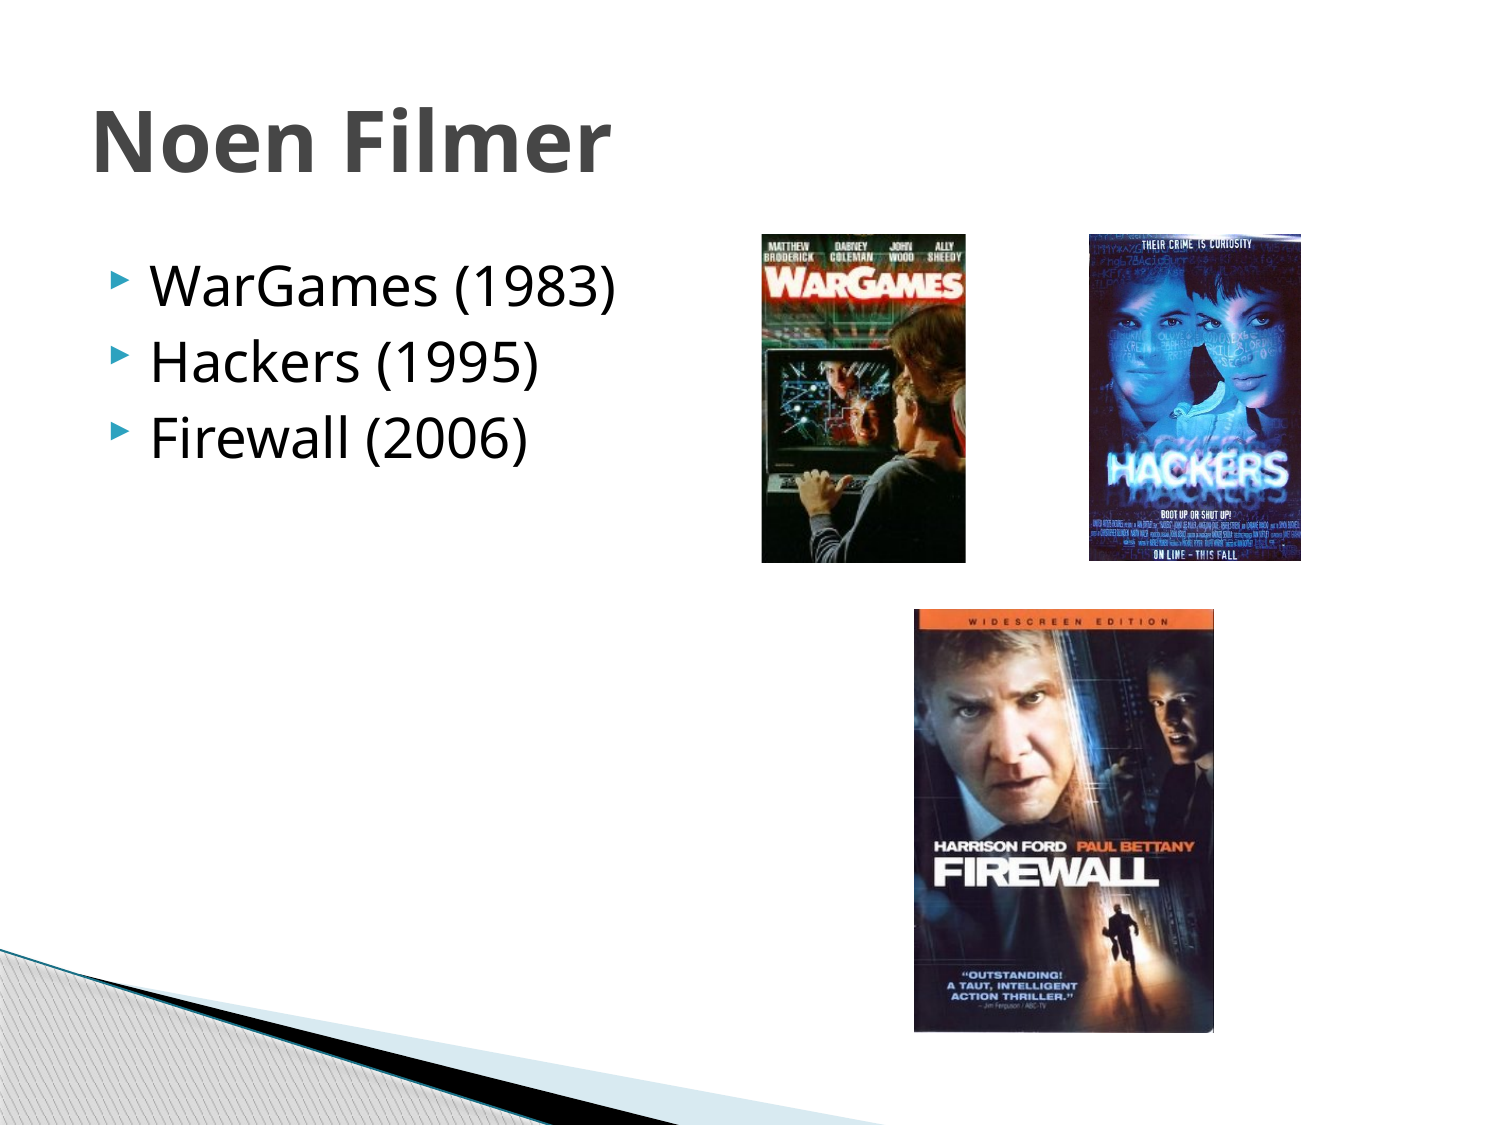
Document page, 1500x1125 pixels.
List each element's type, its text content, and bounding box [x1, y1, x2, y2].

picture [913, 609, 1214, 1033]
picture [1089, 234, 1301, 561]
list WarGames (1983) Hackers (1995) Firewall (2006) [75, 243, 1425, 986]
title Noen Filmer [75, 45, 1425, 233]
picture [761, 234, 966, 563]
